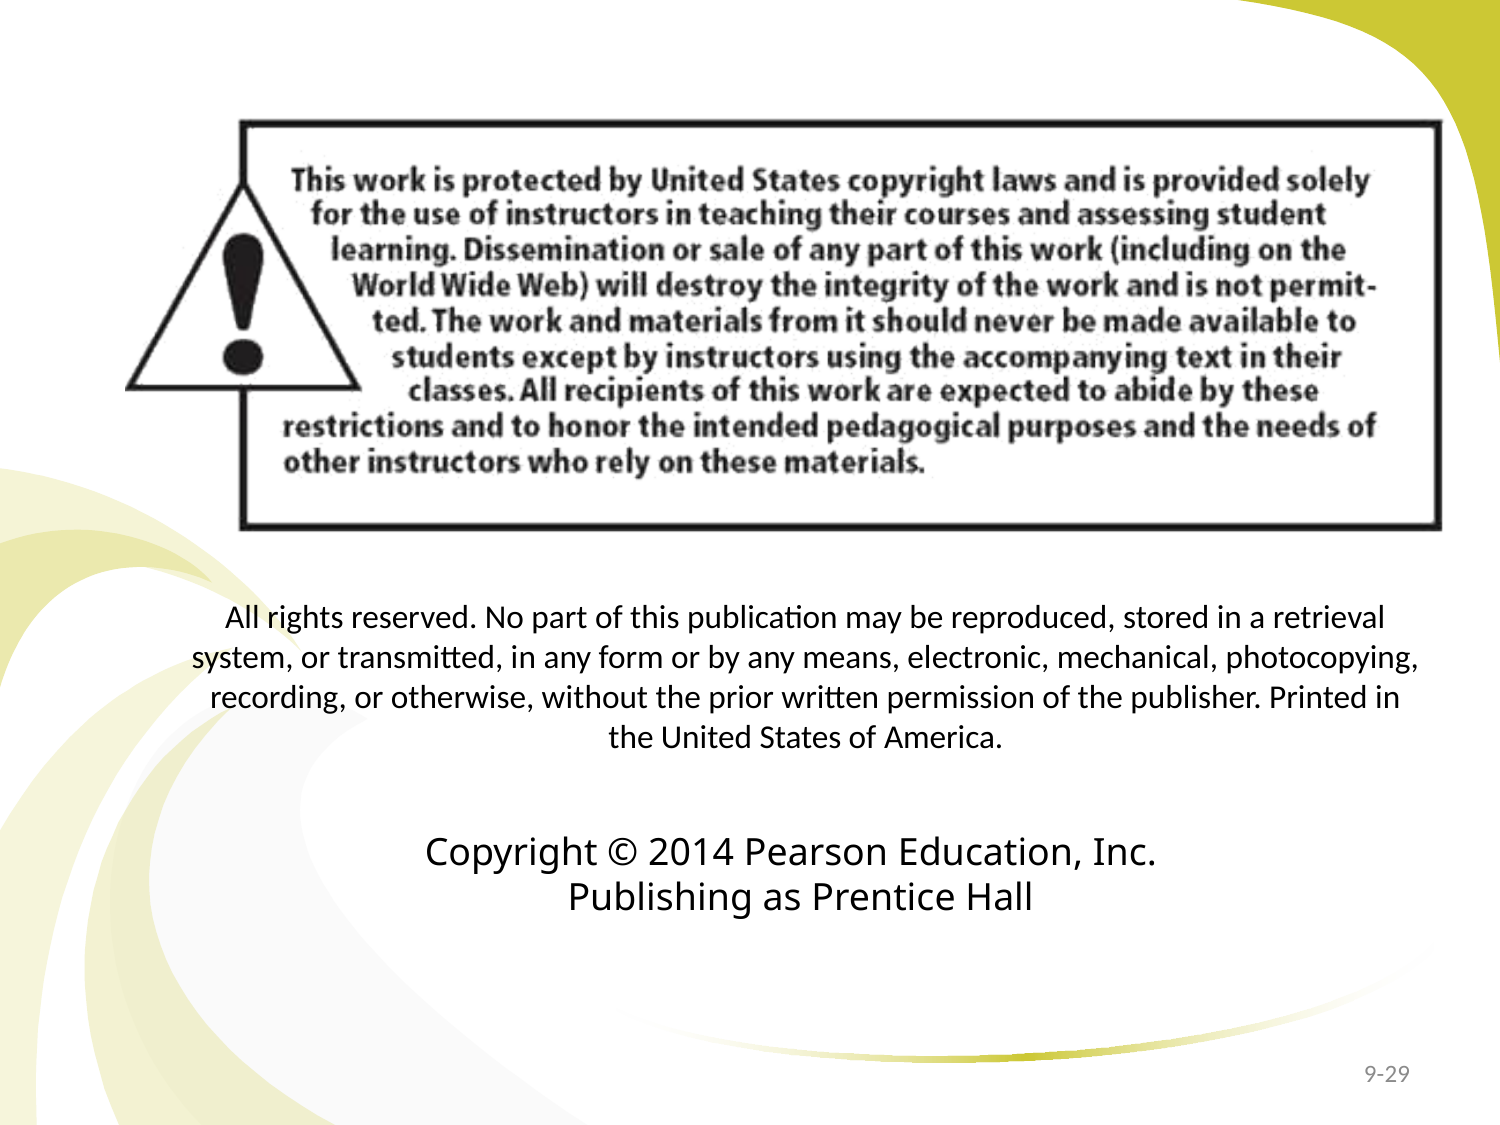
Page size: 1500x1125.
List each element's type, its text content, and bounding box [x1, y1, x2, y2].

slide_number 9-29 [1074, 1042, 1425, 1103]
text_box Copyright © 2014 Pearson Education, Inc. Publishing as Prentice Hall [174, 821, 1427, 926]
text_box All rights reserved. No part of this publication may be reproduced, stored in a retrieval system, or transmitted, in any form or by any means, electronic, mechanical, photocopying, recording, or otherwise, without the prior written permission of the publisher. Printed in the United States of America. [174, 588, 1438, 763]
picture [124, 112, 1457, 548]
